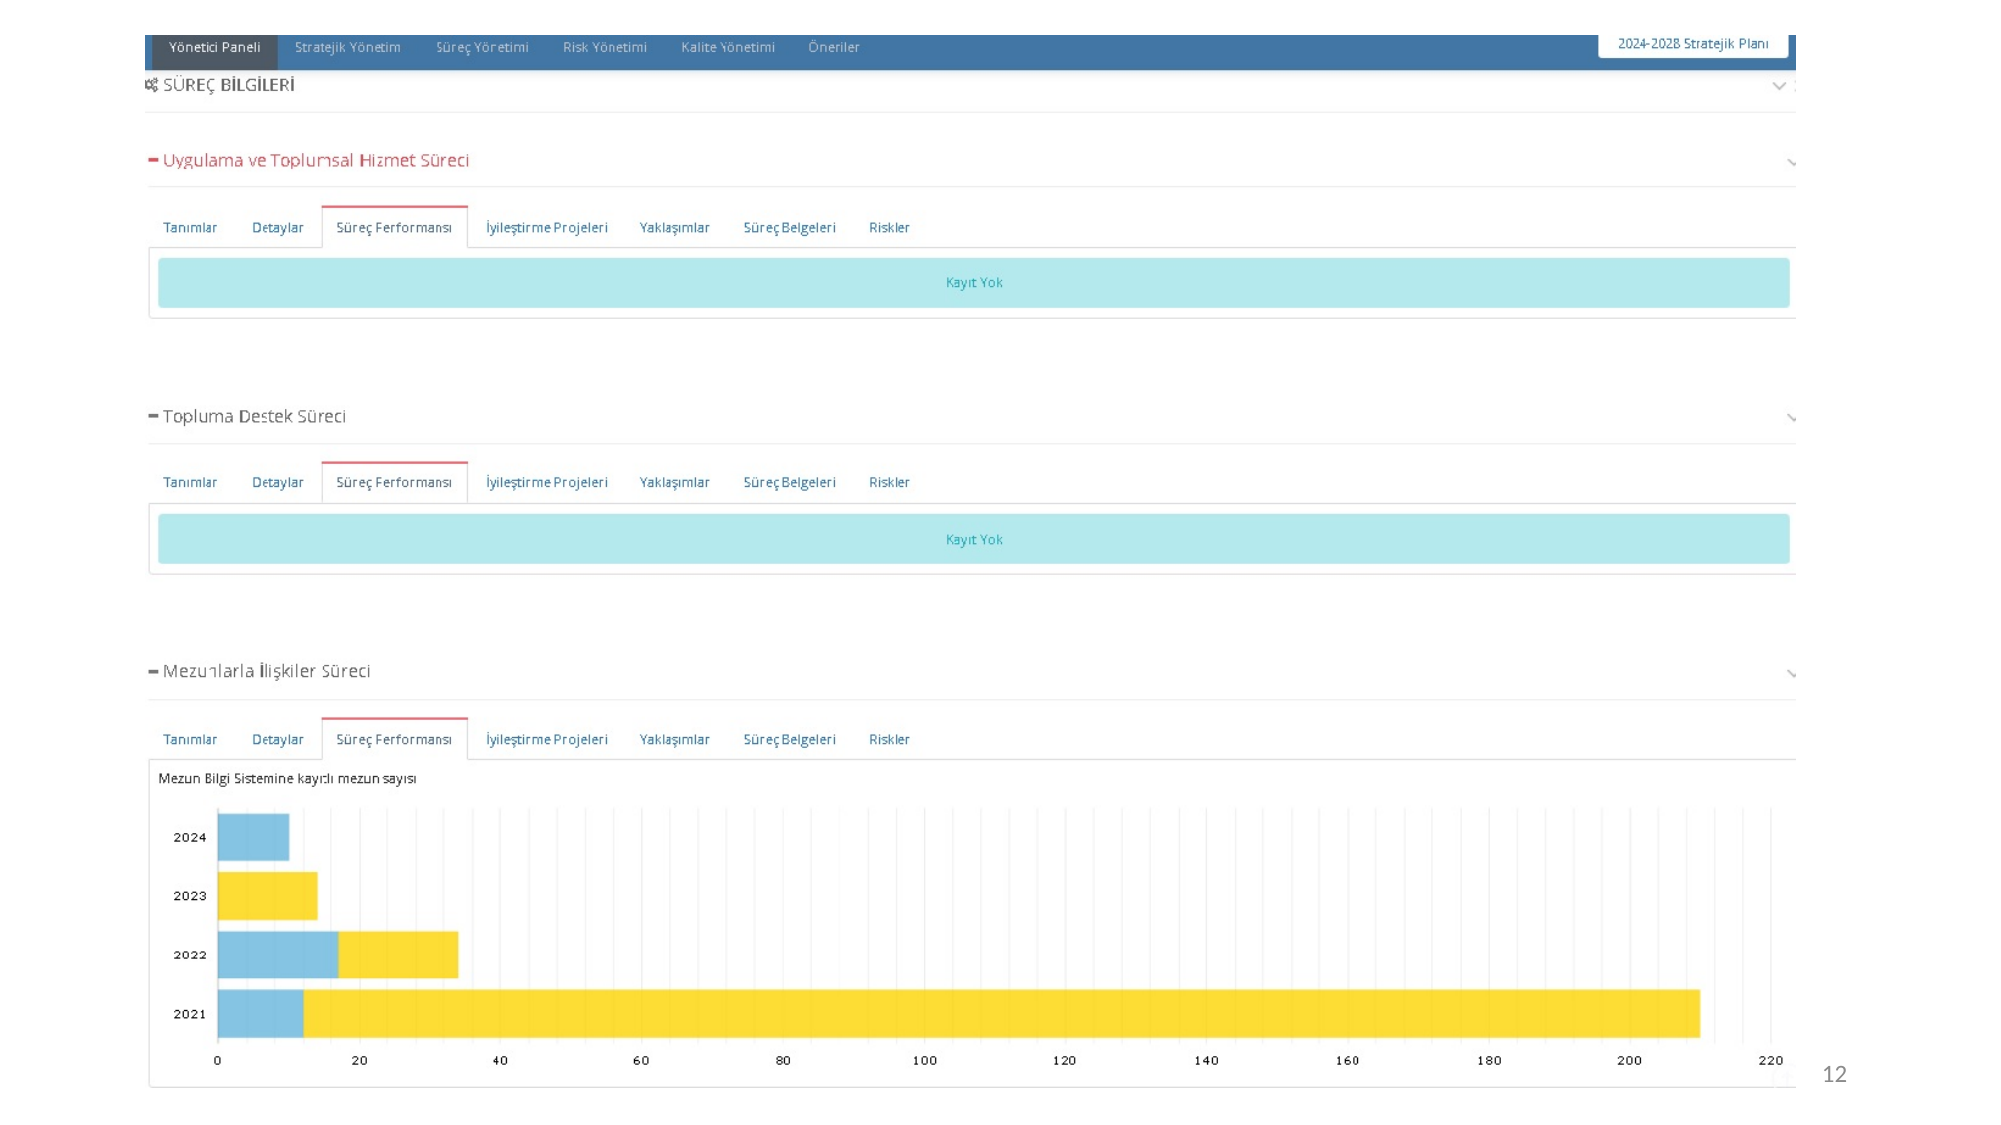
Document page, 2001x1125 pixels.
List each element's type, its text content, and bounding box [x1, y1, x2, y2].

slide_number 12 [1412, 1042, 1863, 1103]
picture [145, 35, 1796, 1088]
